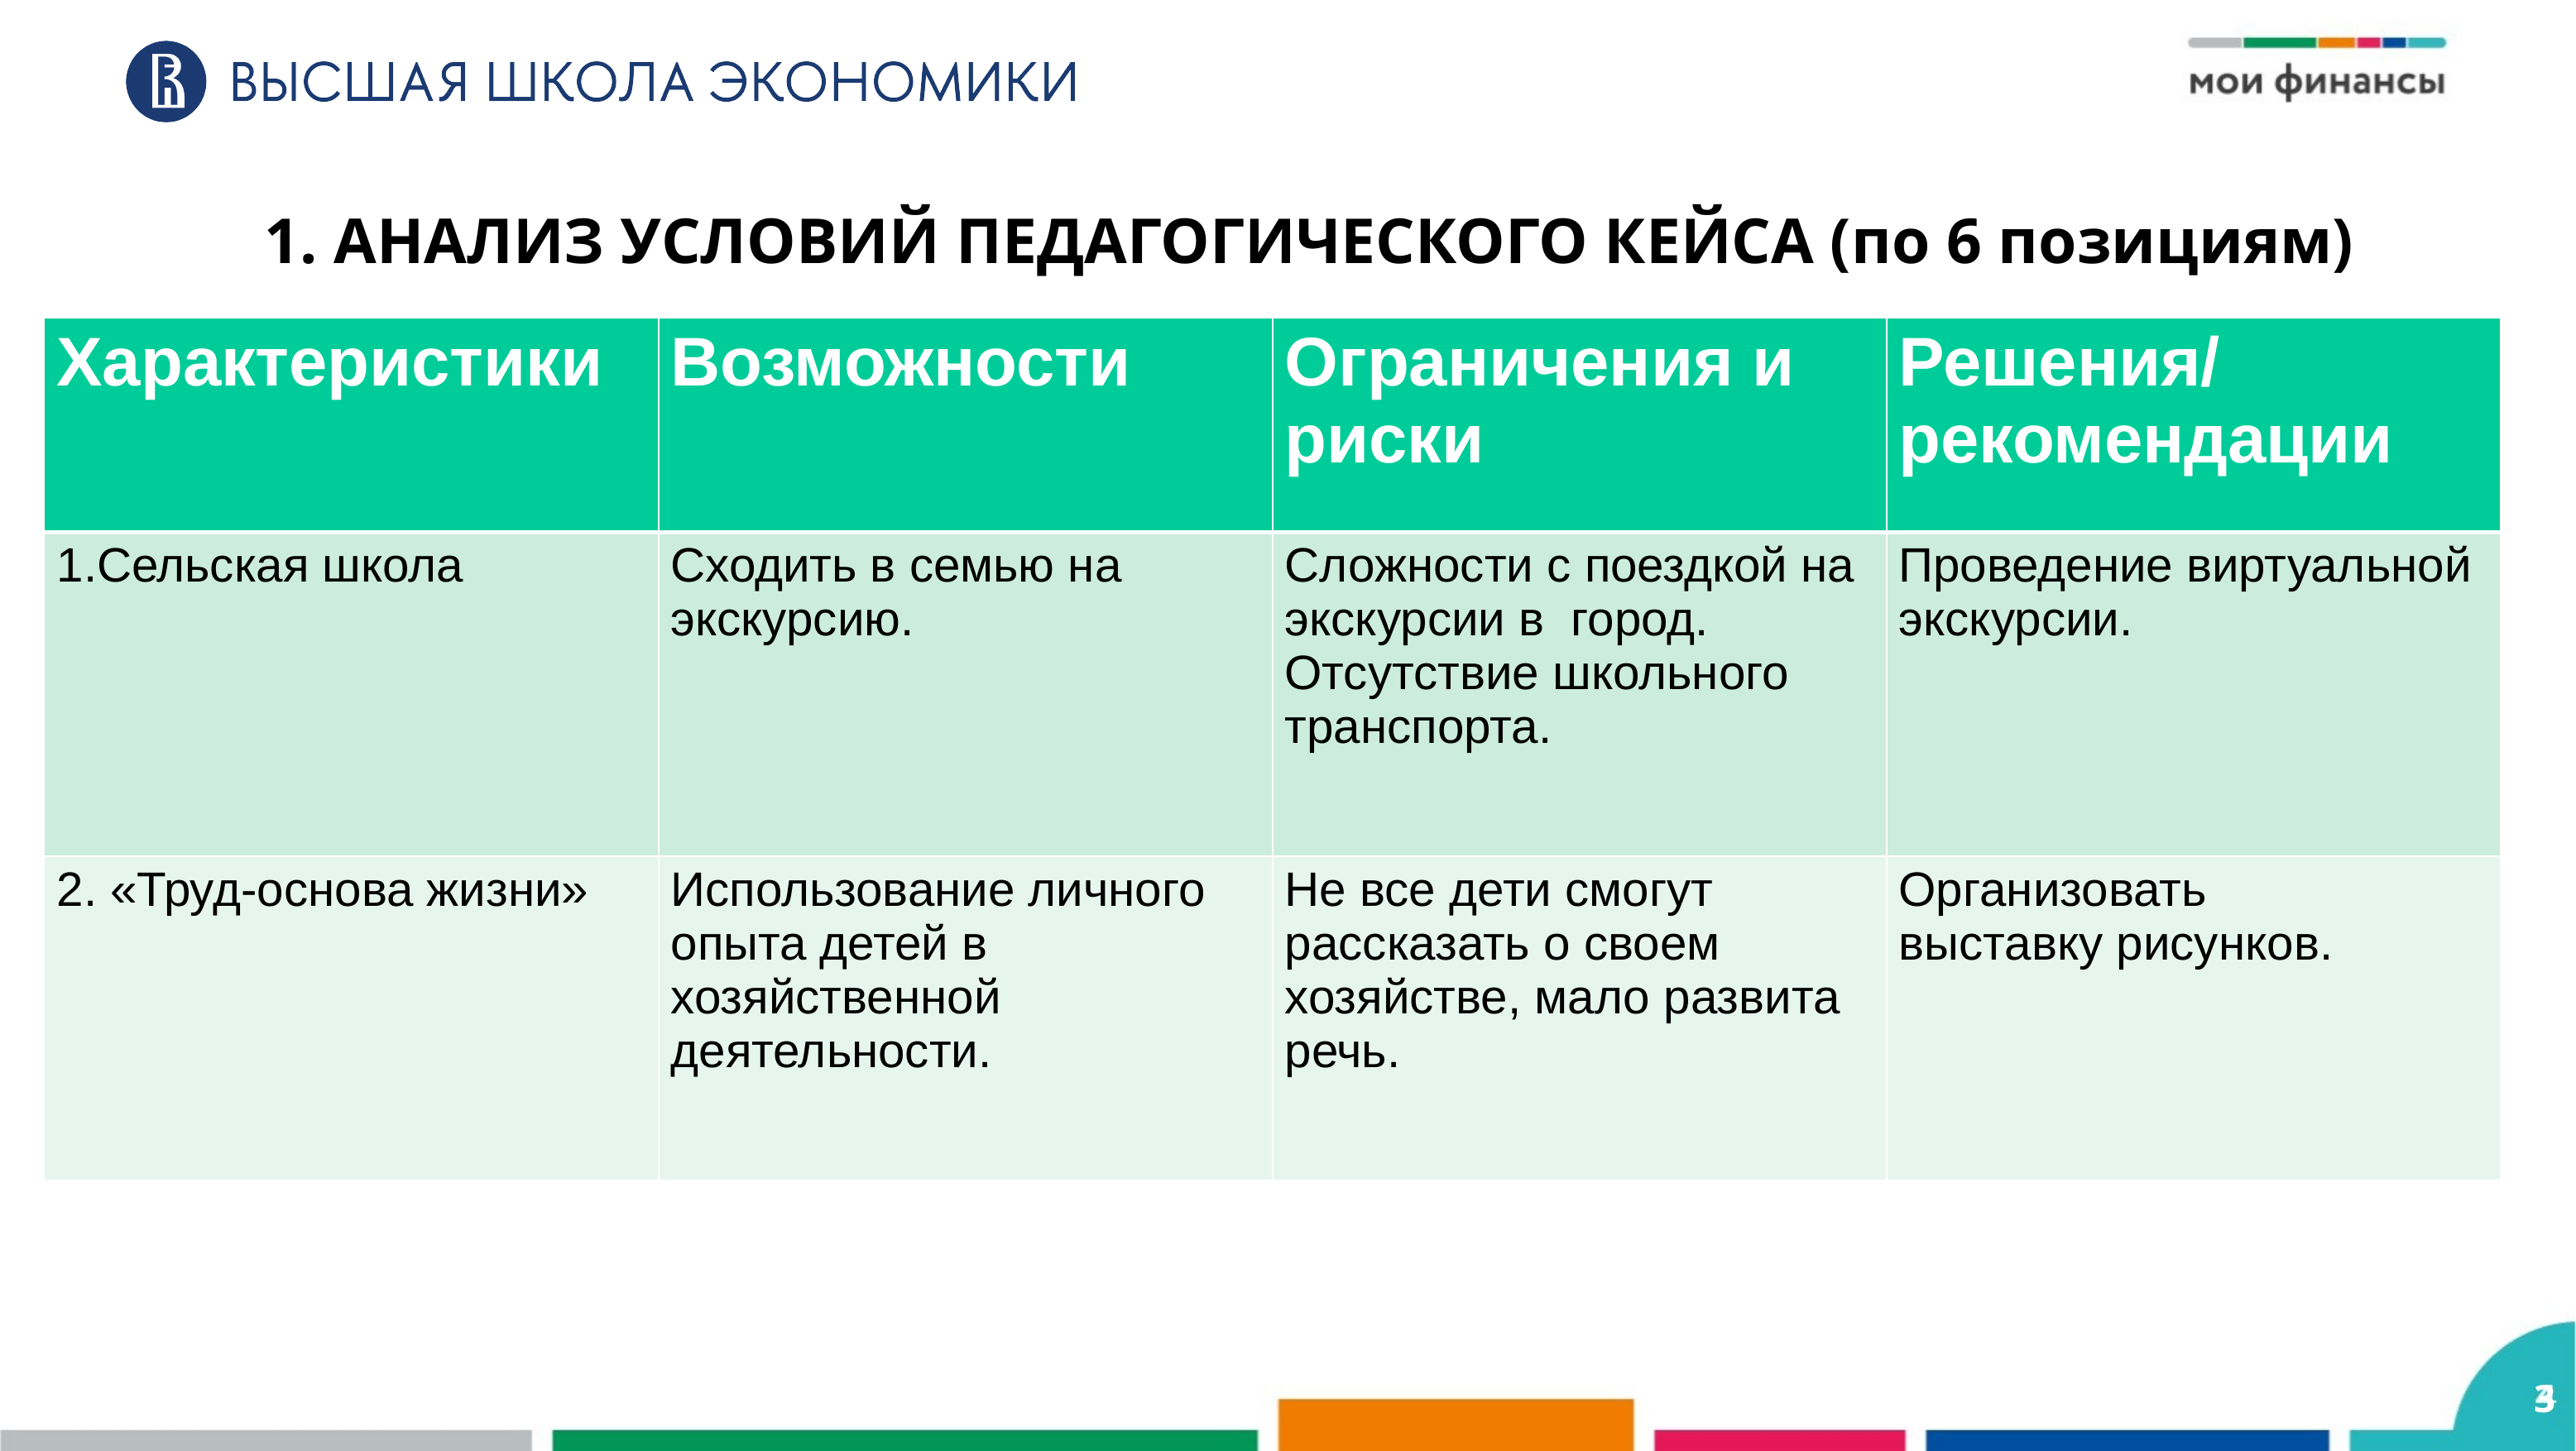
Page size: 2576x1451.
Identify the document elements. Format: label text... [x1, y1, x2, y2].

table_cell 1.Сельская школа [45, 534, 658, 855]
slide_number 3 [2470, 1365, 2576, 1430]
table_cell Сложности с поездкой на экскурсии в город. Отсутствие школьного транспорта. [1274, 534, 1886, 855]
table_header Характеристики [45, 318, 658, 530]
table_cell Проведение виртуальной экскурсии. [1888, 534, 2500, 855]
table_cell Использование личного опыта детей в хозяйственной деятельности. [660, 857, 1272, 1180]
table_cell Сходить в семью на экскурсию. [660, 534, 1272, 855]
picture [0, 0, 2576, 1451]
table_header Возможности [660, 318, 1272, 530]
table_cell Организовать выставку рисунков. [1888, 857, 2500, 1180]
table_header Решения/ рекомендации [1888, 318, 2500, 530]
table_cell 2. «Труд-основа жизни» [45, 857, 658, 1180]
table_header Ограничения и риски [1274, 318, 1886, 530]
text_box 1. АНАЛИЗ УСЛОВИЙ ПЕДАГОГИЧЕСКОГО КЕЙСА (по 6 позициям) [44, 192, 2576, 286]
table_cell Не все дети смогут рассказать о своем хозяйстве, мало развита речь. [1274, 857, 1886, 1180]
